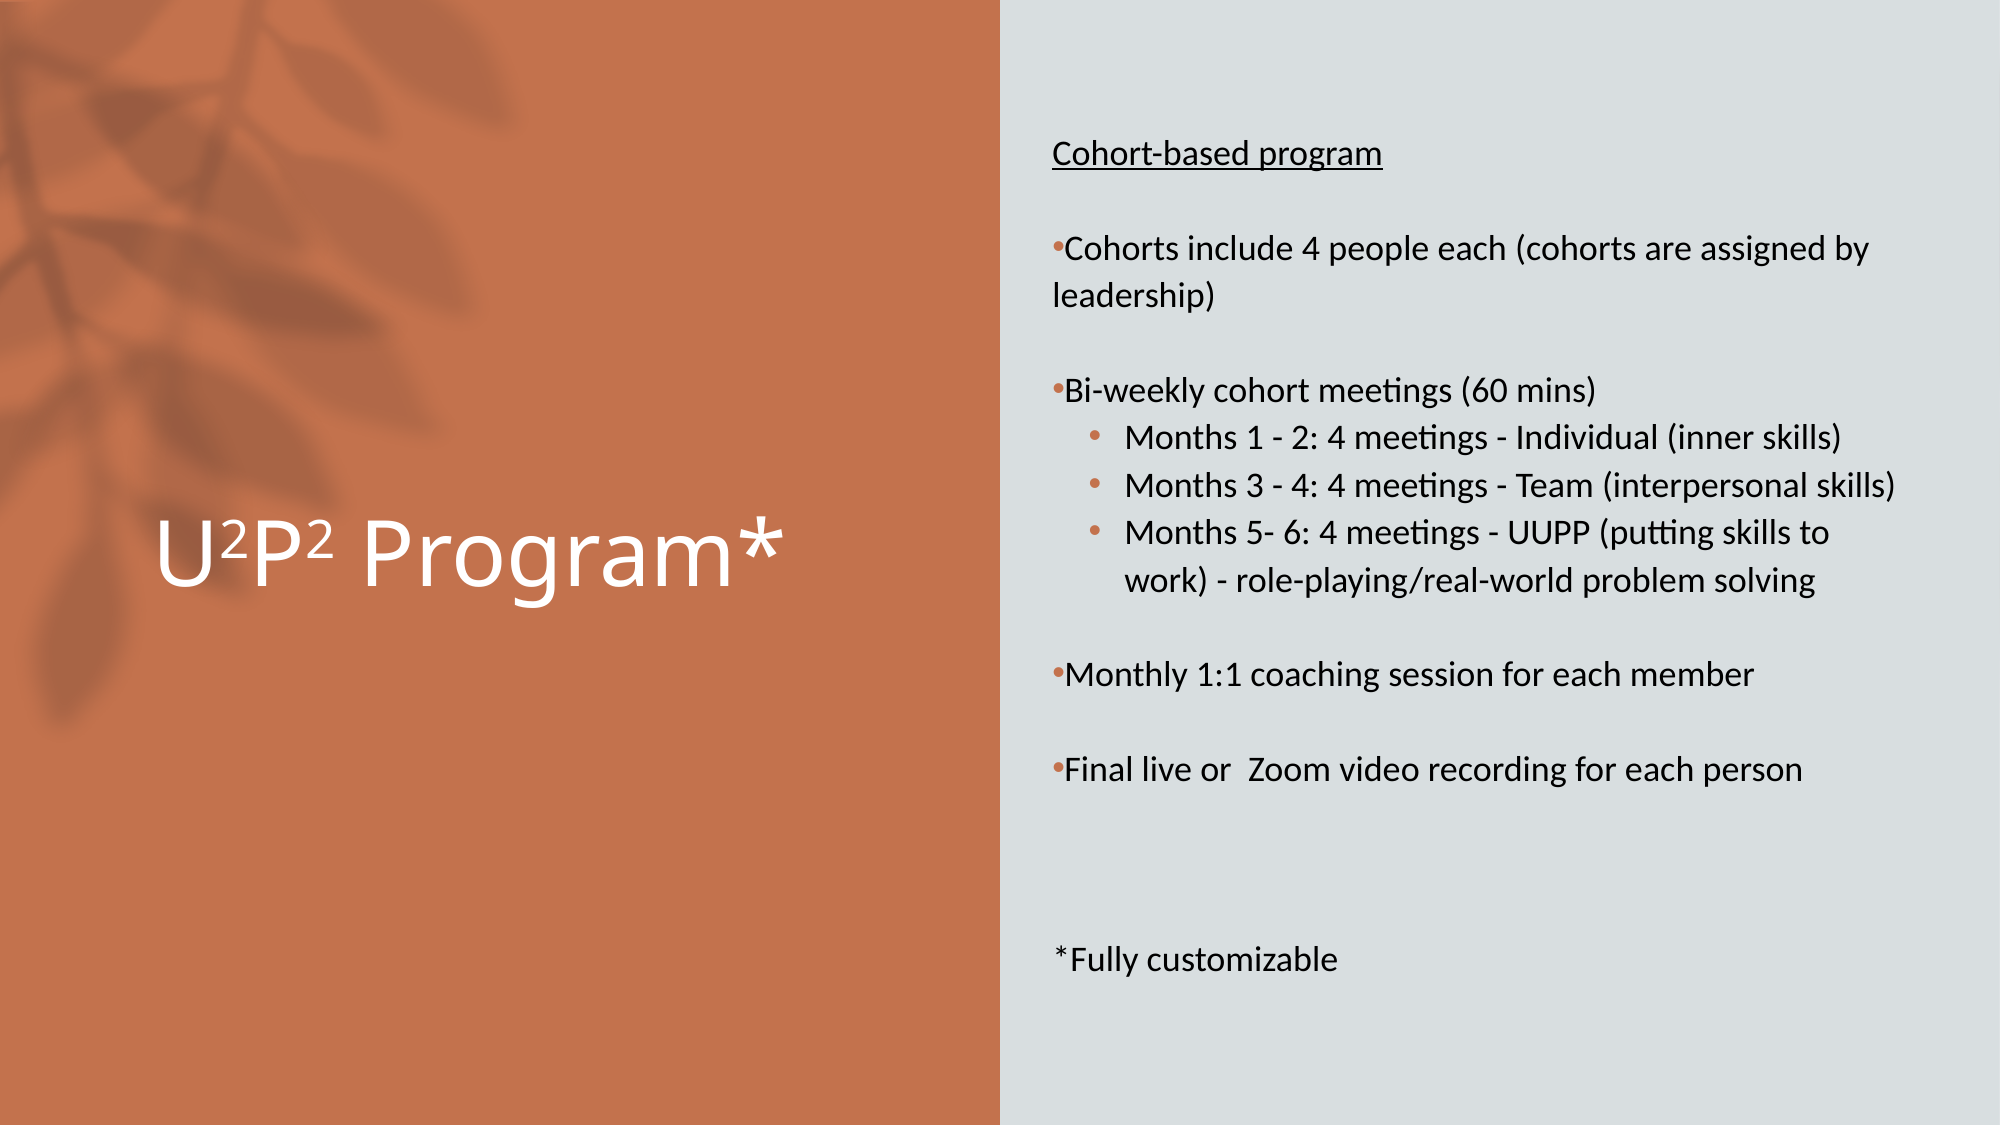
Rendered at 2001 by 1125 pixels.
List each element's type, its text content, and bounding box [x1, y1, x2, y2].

list Cohort-based program Cohorts include 4 people each (cohorts are assigned by leadership) Bi-weekly cohort meetings (60 mins) Months 1 - 2: 4 meetings - Individual (inner skills) Months 3 - 4: 4 meetings - Team (interpersonal skills) Months 5- 6: 4 meetings - UUPP (putting skills to work) - role-playing/real-world problem solving Monthly 1:1 coaching session for each member Final live or Zoom video recording for each person *Fully customizable [1037, 117, 1925, 1003]
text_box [0, 0, 569, 756]
text_box [1001, 0, 2000, 1125]
title U2P2 Program* [137, 91, 938, 1007]
text_box [0, 0, 1001, 1125]
